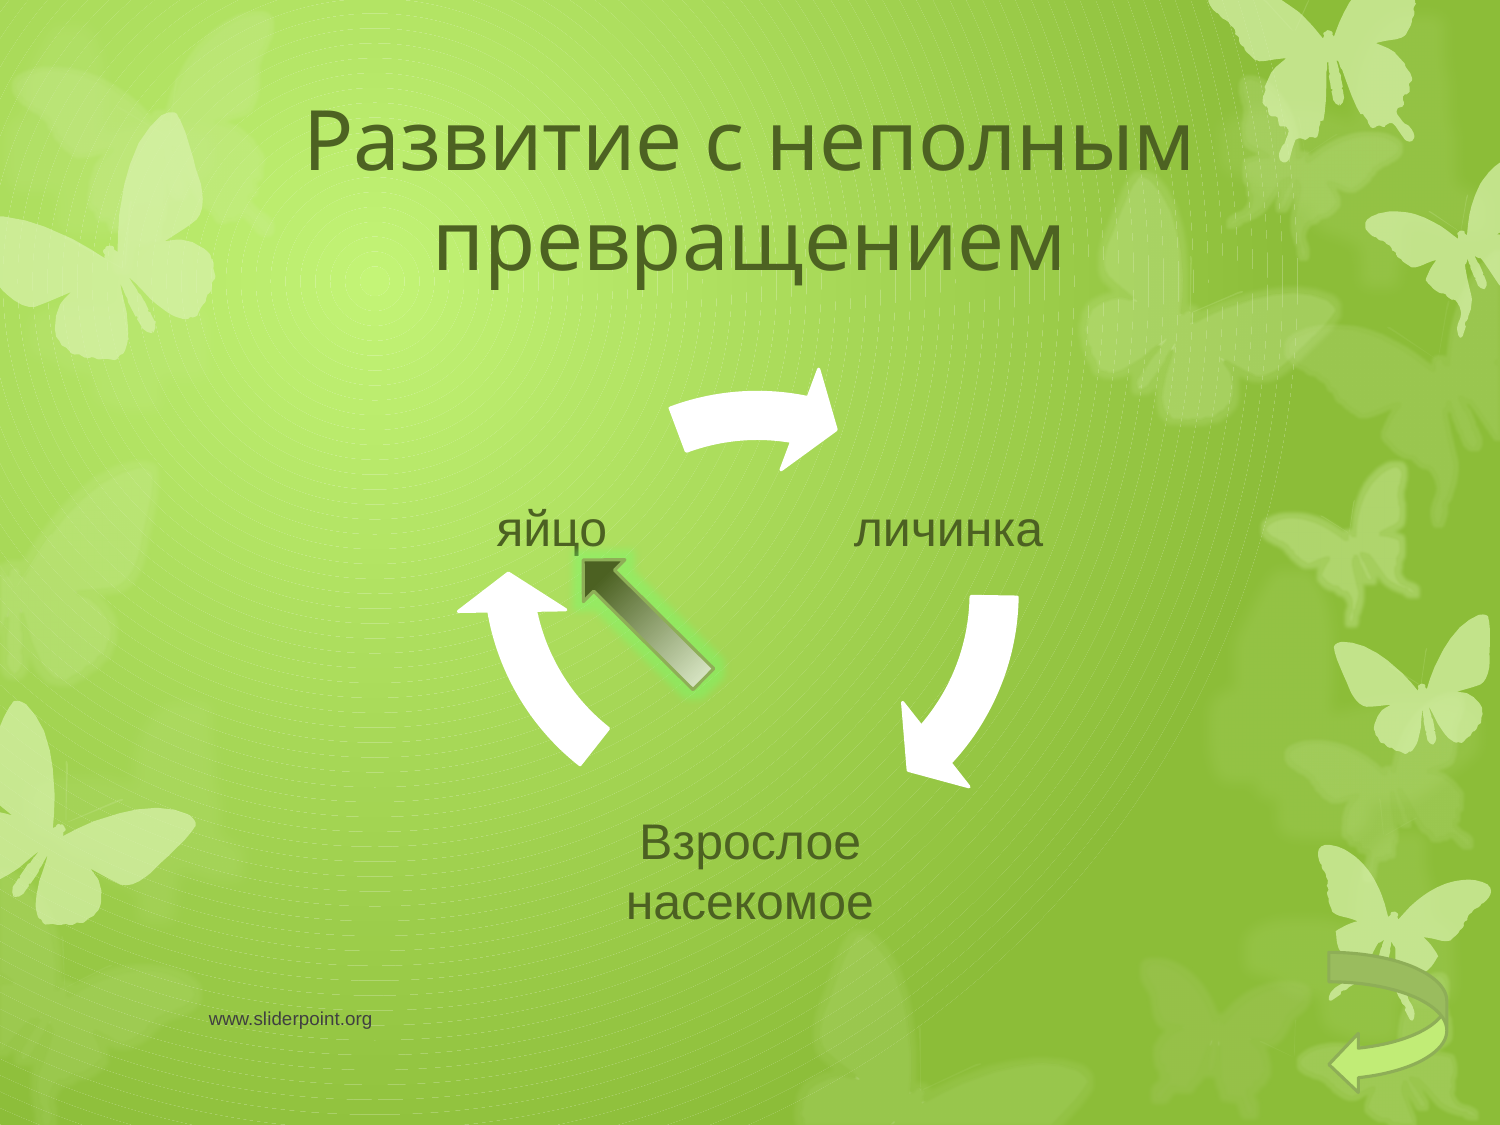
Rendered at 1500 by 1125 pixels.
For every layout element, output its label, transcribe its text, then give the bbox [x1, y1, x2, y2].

footer www.sliderpoint.org [193, 1004, 1056, 1037]
text_box [1327, 976, 1449, 1094]
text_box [76, 361, 1424, 989]
title Развитие с неполным превращением [165, 110, 1335, 263]
